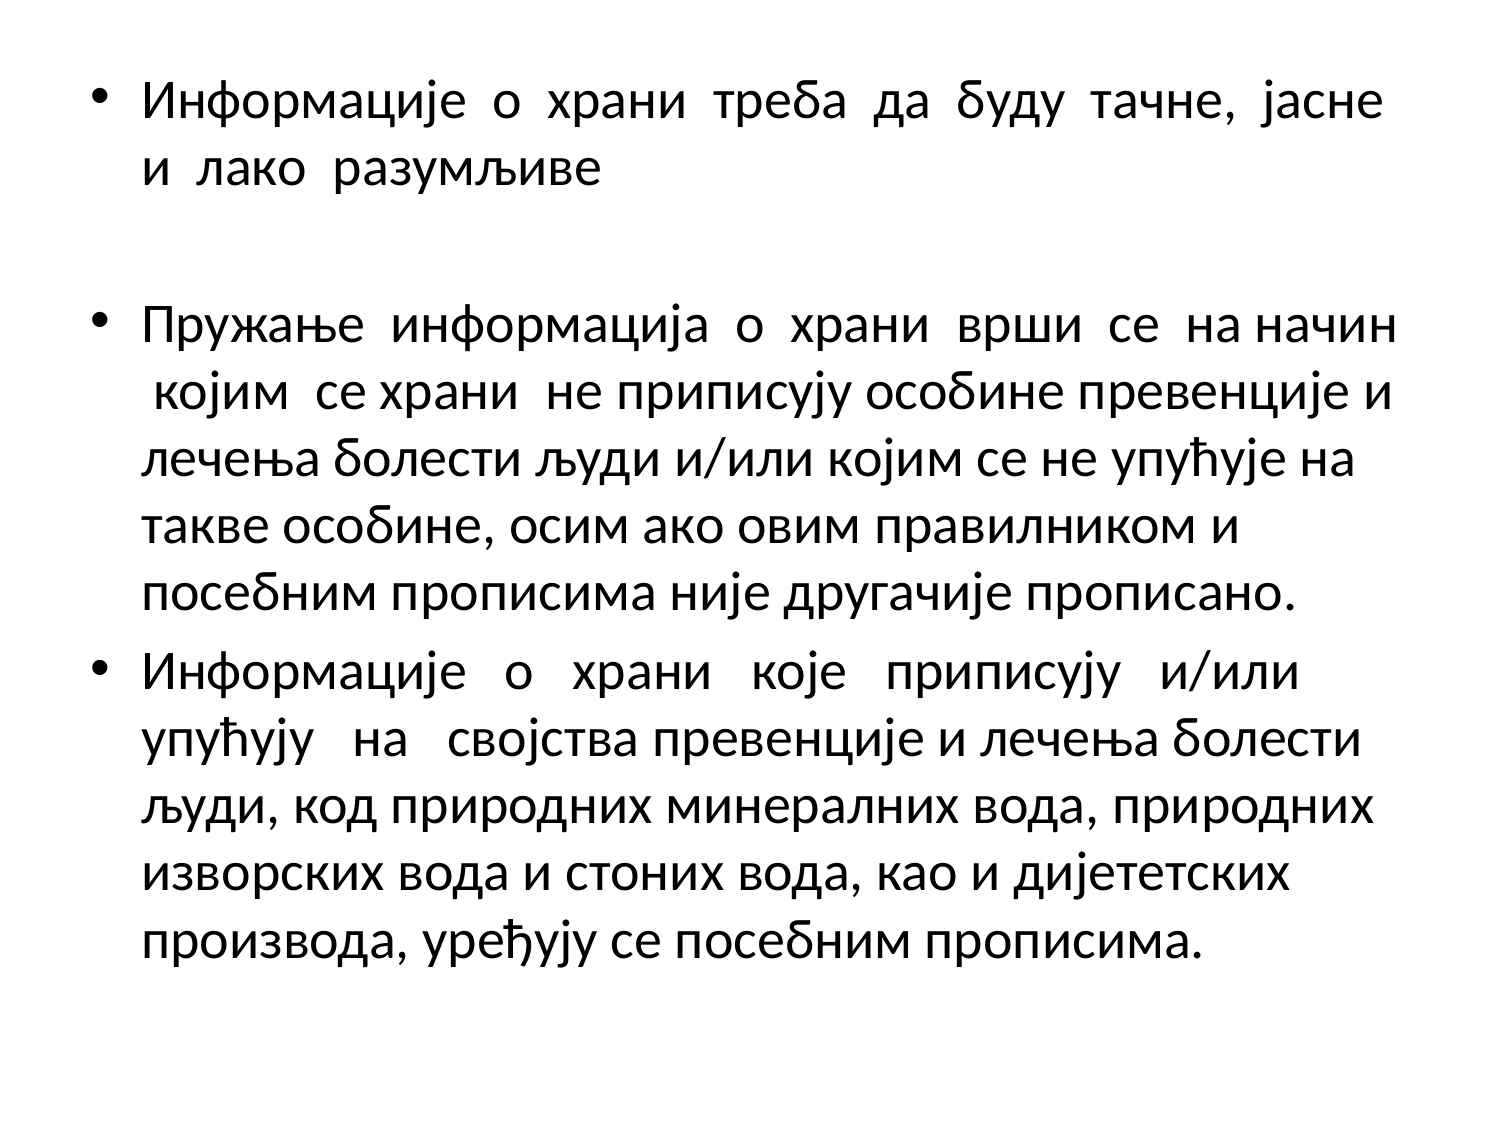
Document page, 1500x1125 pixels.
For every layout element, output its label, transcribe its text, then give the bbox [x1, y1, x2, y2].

list Инфoрмaциje o хрaни треба да буду тачнe, jaснe и лaкo рaзумљивe Пружање информација о храни врши се на начин којим се храни не приписују особине превенције и лечења болести људи и/или којим се не упућује на такве особине, осим ако овим правилником и посебним прописима није другачије прописано. Информације о храни које приписују и/или упућују на својства превенције и лечења болести људи, код природних минералних вода, природних изворских вода и стоних вода, као и дијететских производа, уређују се посебним прописима. [75, 54, 1425, 1059]
